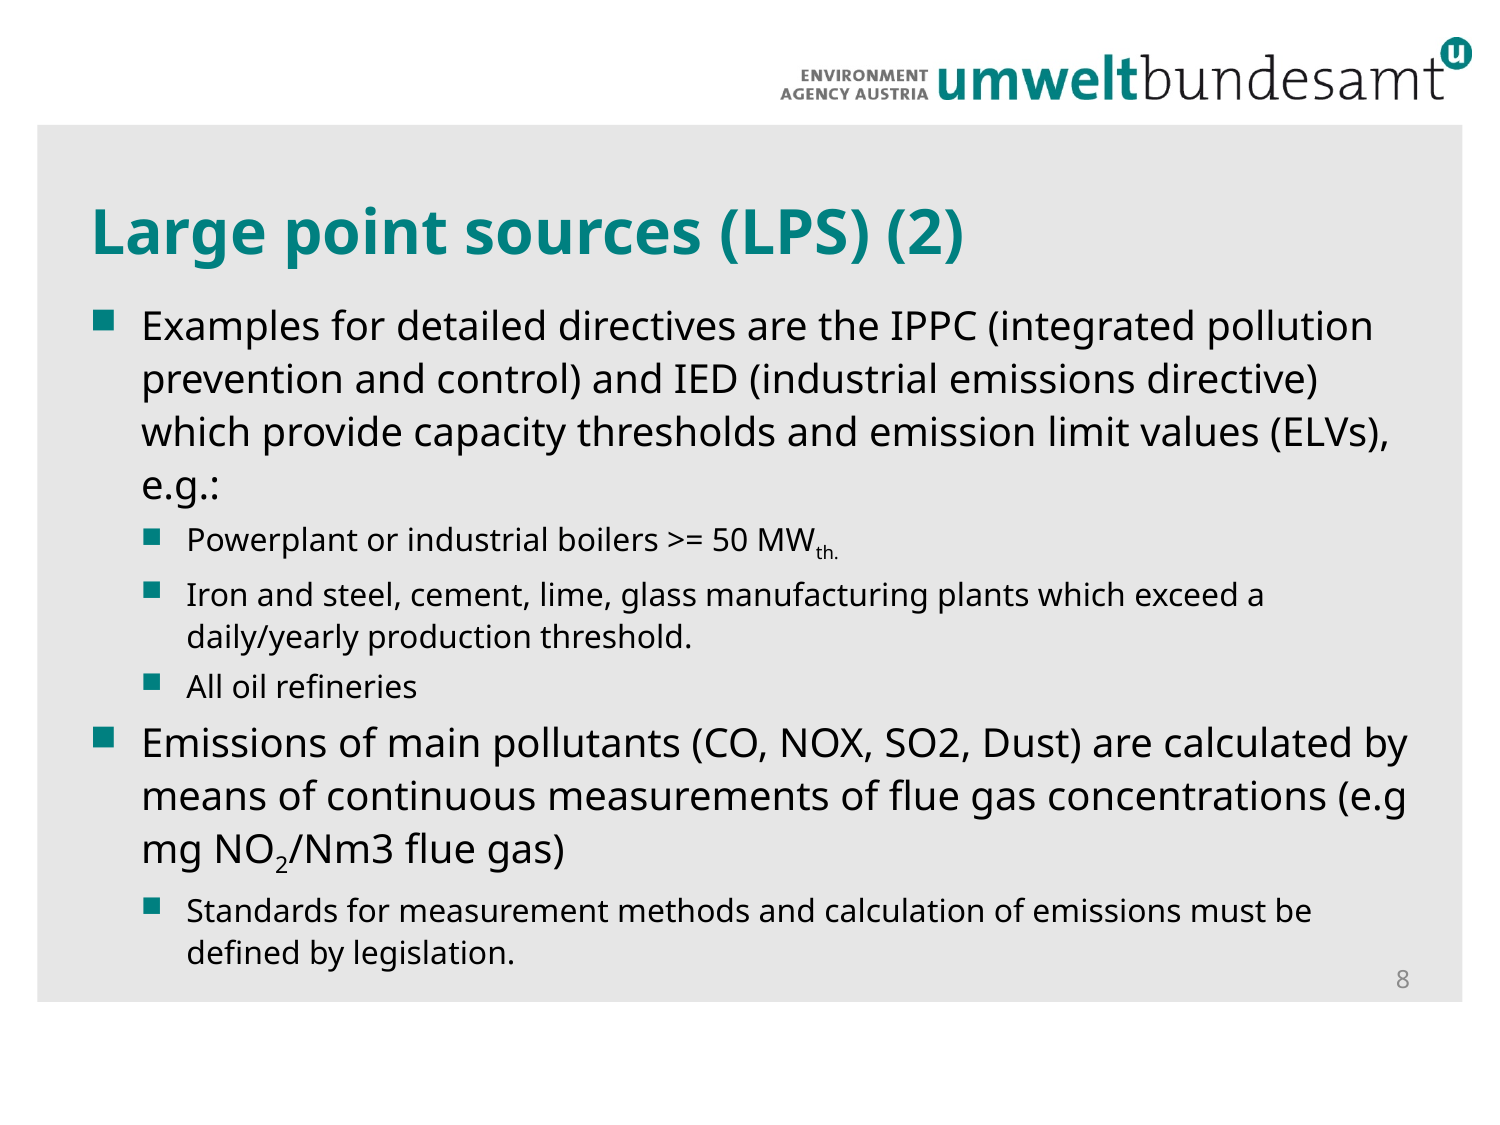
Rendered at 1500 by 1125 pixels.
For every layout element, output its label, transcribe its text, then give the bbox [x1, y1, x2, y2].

list Examples for detailed directives are the IPPC (integrated pollution prevention and control) and IED (industrial emissions directive) which provide capacity thresholds and emission limit values (ELVs), e.g.: Powerplant or industrial boilers >= 50 MWth. Iron and steel, cement, lime, glass manufacturing plants which exceed a daily/yearly production threshold. All oil refineries Emissions of main pollutants (CO, NOX, SO2, Dust) are calculated by means of continuous measurements of flue gas concentrations (e.g mg NO2/Nm3 flue gas) Standards for measurement methods and calculation of emissions must be defined by legislation. [75, 288, 1425, 981]
title Large point sources (LPS) (2) [75, 171, 1425, 288]
slide_number 8 [1074, 981, 1425, 1002]
picture [780, 37, 1472, 100]
